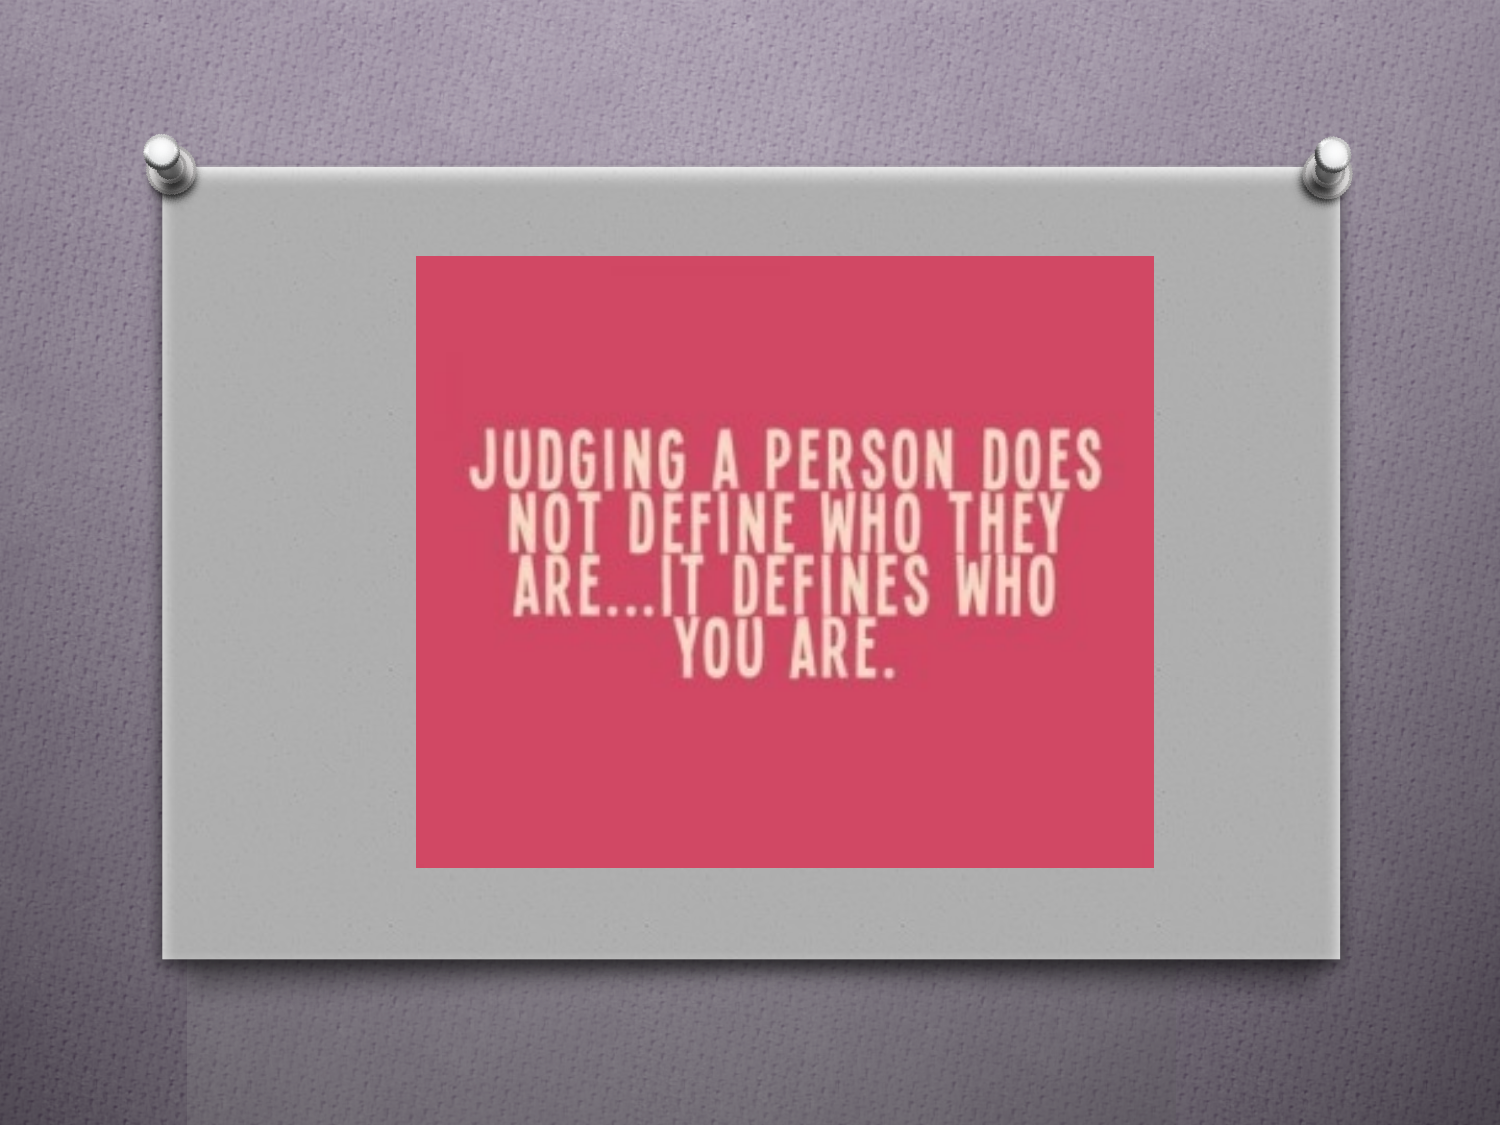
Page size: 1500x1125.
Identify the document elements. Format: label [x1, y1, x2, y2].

picture [112, 100, 235, 224]
picture [1274, 109, 1396, 230]
picture [416, 255, 1154, 868]
